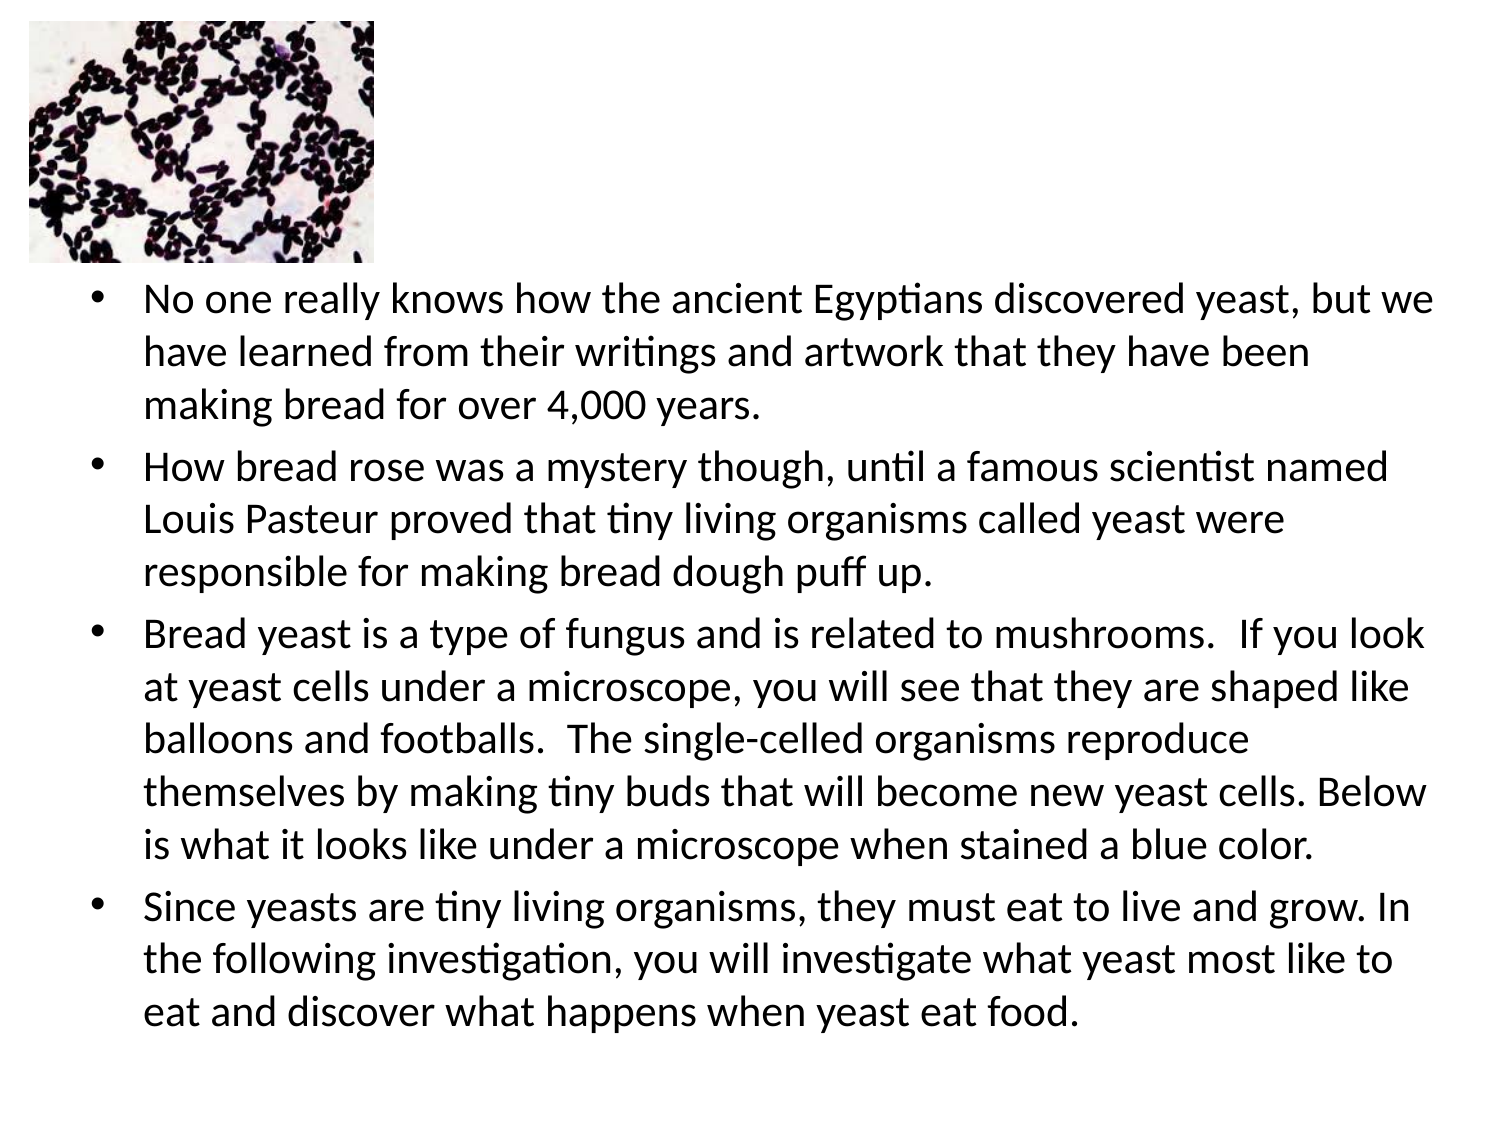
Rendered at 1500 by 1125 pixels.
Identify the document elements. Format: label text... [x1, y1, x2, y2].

picture [29, 20, 374, 263]
list No one really knows how the ancient Egyptians discovered yeast, but we have learned from their writings and artwork that they have been making bread for over 4,000 years. How bread rose was a mystery though, until a famous scientist named Louis Pasteur proved that tiny living organisms called yeast were responsible for making bread dough puff up. Bread yeast is a type of fungus and is related to mushrooms. If you look at yeast cells under a microscope, you will see that they are shaped like balloons and footballs. The single-celled organisms reproduce themselves by making tiny buds that will become new yeast cells. Below is what it looks like under a microscope when stained a blue color. Since yeasts are tiny living organisms, they must eat to live and grow. In the following investigation, you will investigate what yeast most like to eat and discover what happens when yeast eat food. [75, 262, 1461, 1075]
